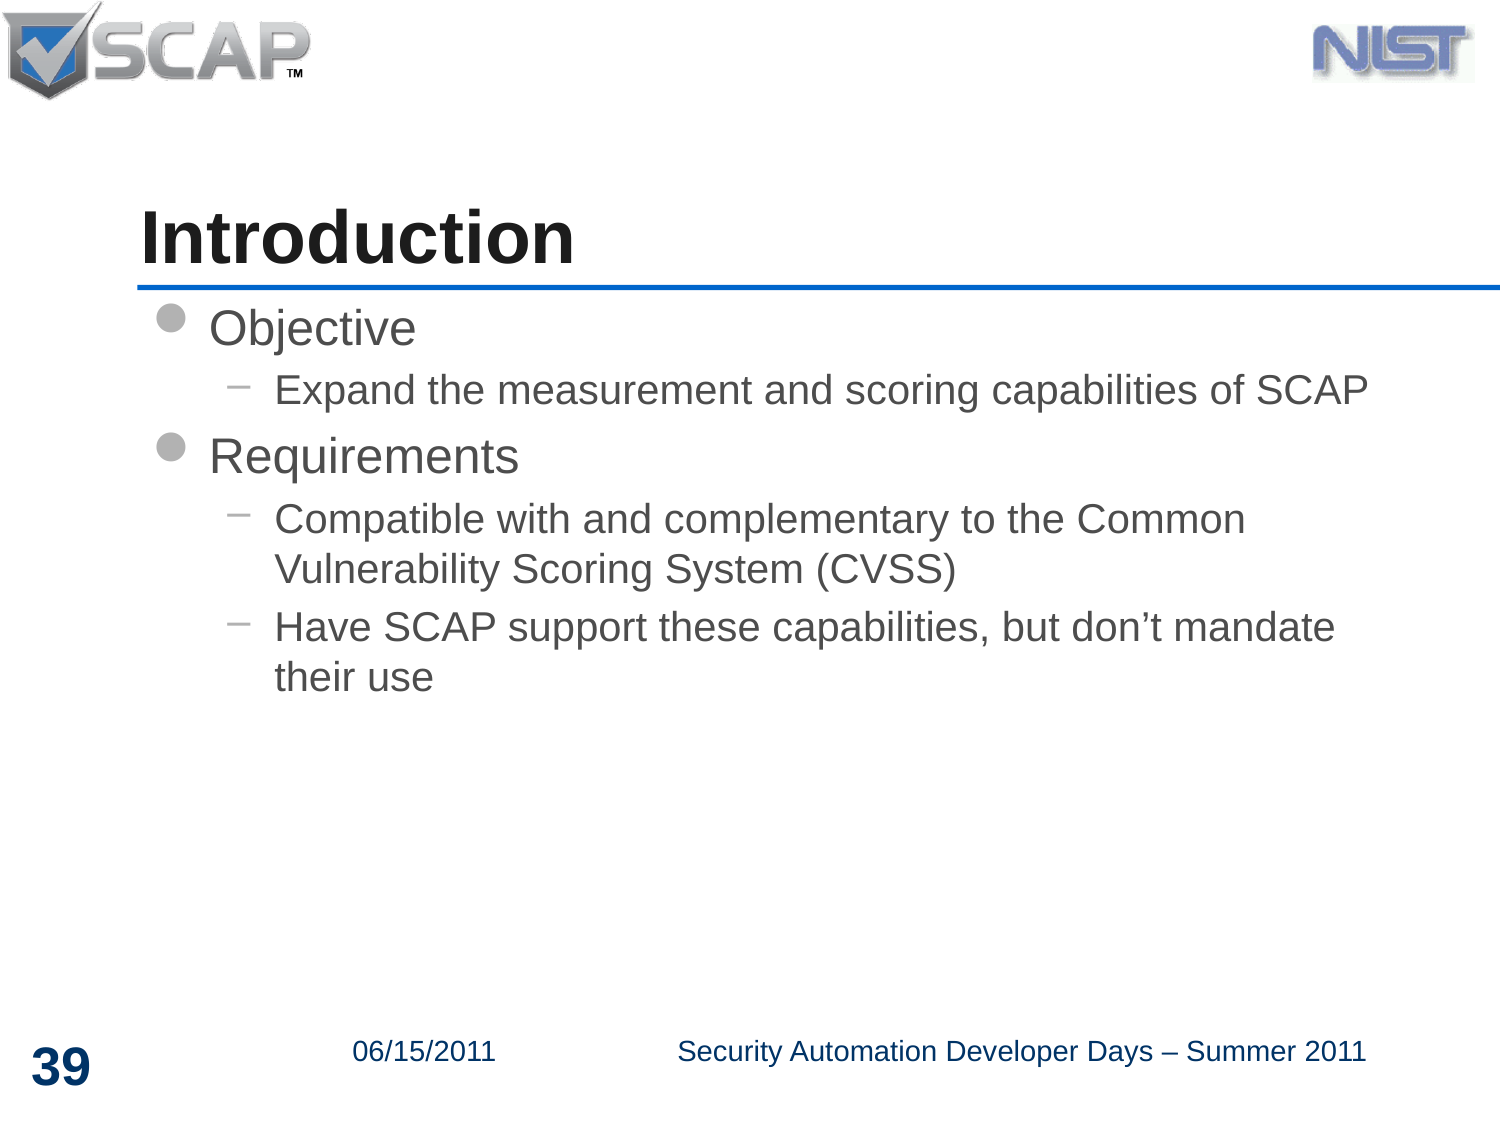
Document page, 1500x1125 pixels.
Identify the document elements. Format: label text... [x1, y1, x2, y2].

picture [0, 0, 313, 103]
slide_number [337, 1025, 662, 1103]
picture [1312, 24, 1475, 83]
slide_number 39 [13, 1023, 111, 1105]
list Objective Expand the measurement and scoring capabilities of SCAP Requirements Compatible with and complementary to the Common Vulnerability Scoring System (CVSS) Have SCAP support these capabilities, but don’t mandate their use [137, 287, 1400, 1026]
footer Security Automation Developer Days – Summer 2011 [662, 1025, 1426, 1103]
title Introduction [124, 99, 1426, 288]
